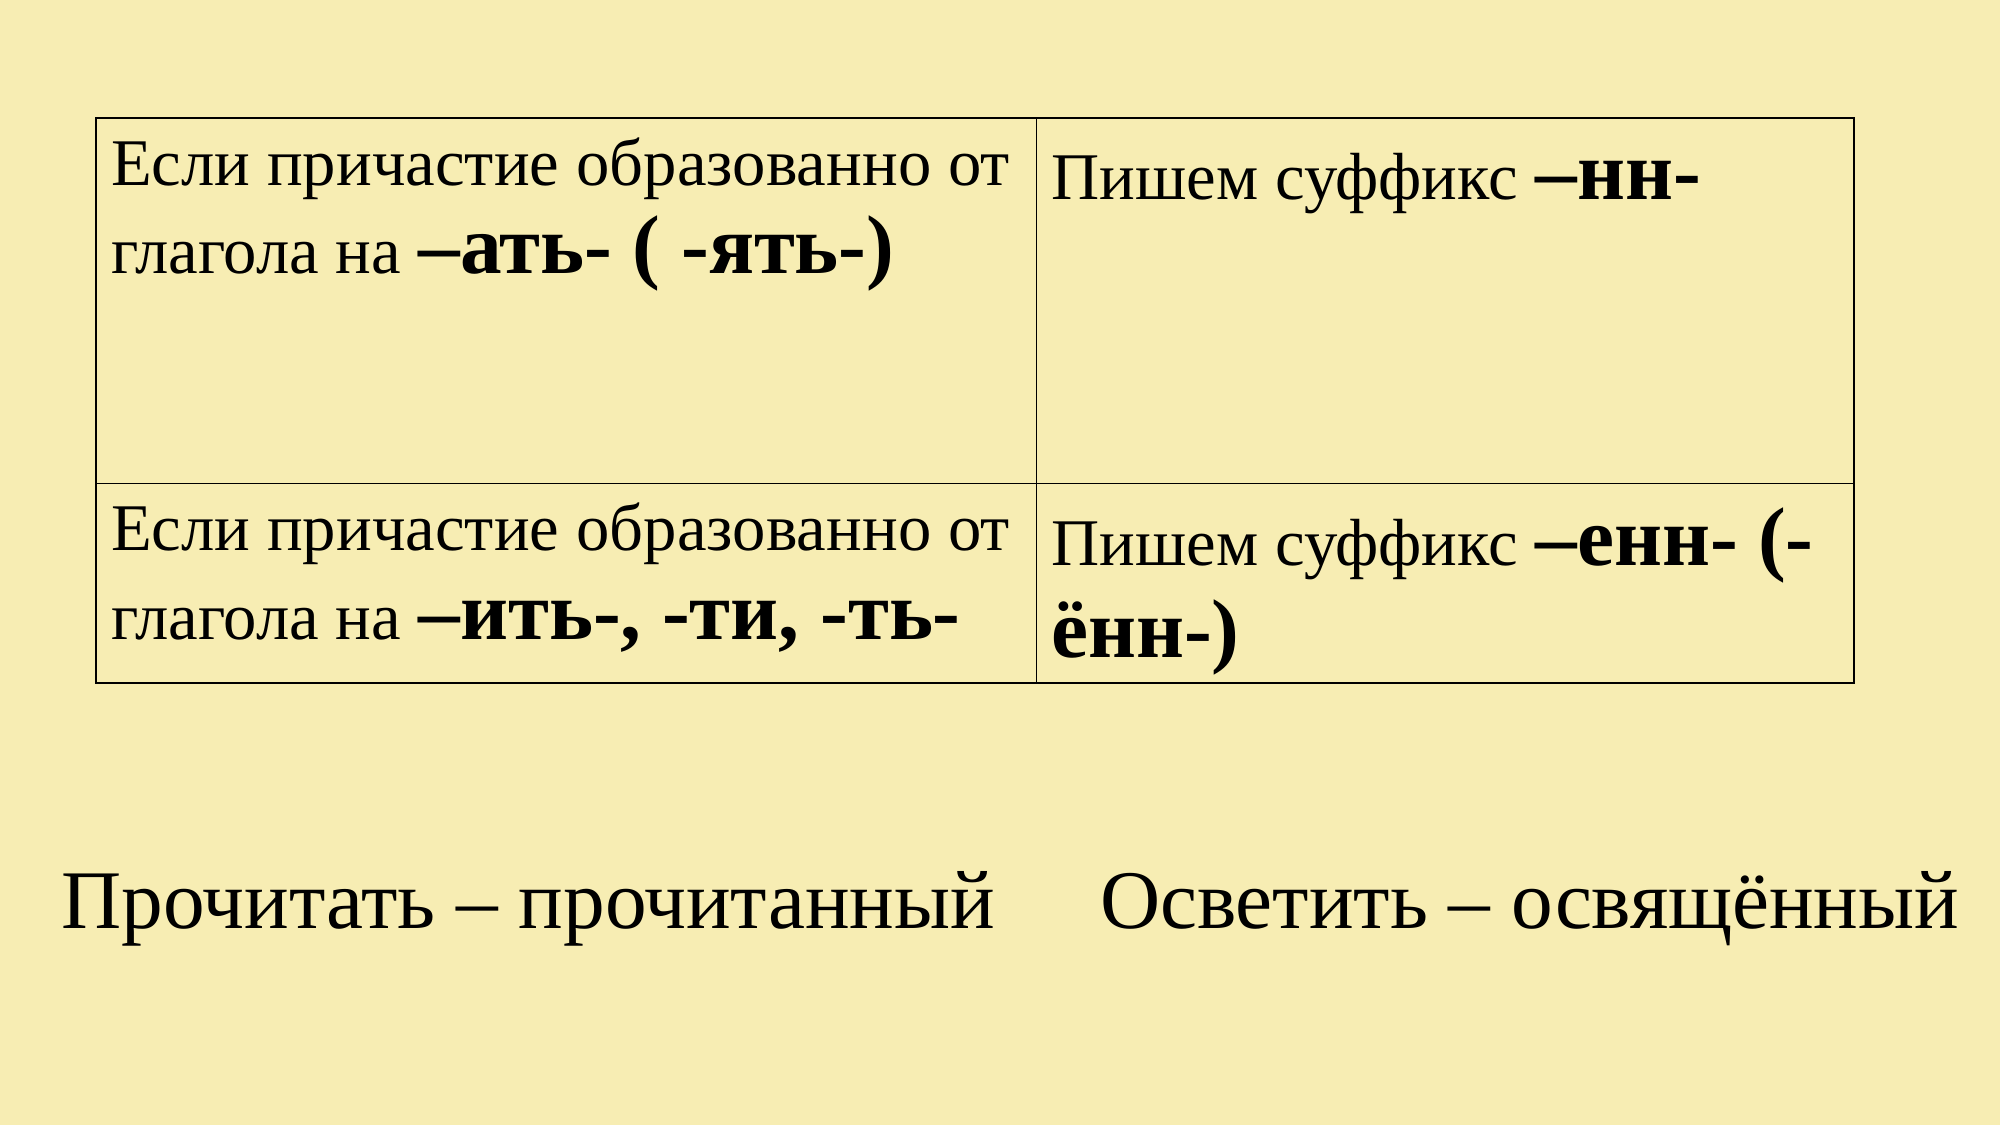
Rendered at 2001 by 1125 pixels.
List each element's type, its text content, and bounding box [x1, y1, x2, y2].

text_box Прочитать – прочитанный [46, 837, 1085, 953]
text_box Осветить – освящённый [1085, 837, 1996, 953]
table_cell Пишем суффикс –енн- (-ённ-) [1037, 484, 1853, 682]
table_header Пишем суффикс –нн- [1037, 119, 1853, 483]
table_cell Если причастие образованно от глагола на –ить-, -ти, -ть- [97, 484, 1036, 682]
table_header Если причастие образованно от глагола на –ать- ( -ять-) [97, 119, 1036, 483]
